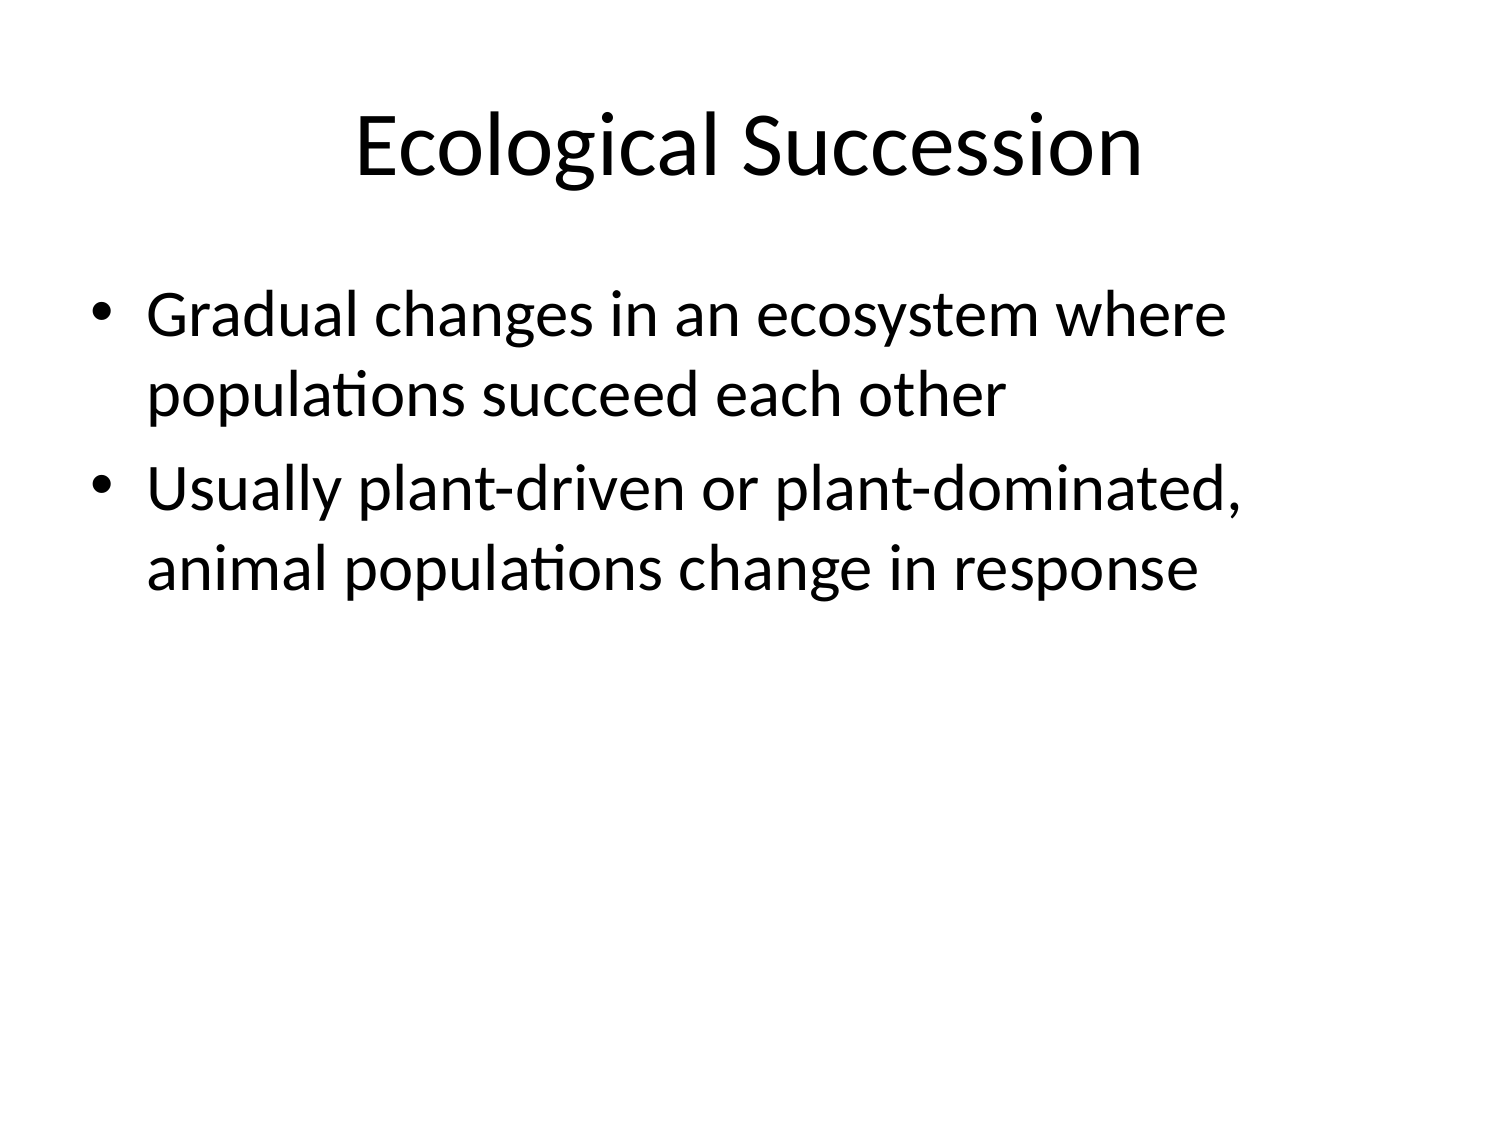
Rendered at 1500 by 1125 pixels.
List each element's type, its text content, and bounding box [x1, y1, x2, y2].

list Gradual changes in an ecosystem where populations succeed each other Usually plant-driven or plant-dominated, animal populations change in response [75, 262, 1425, 1005]
title Ecological Succession [75, 45, 1425, 233]
